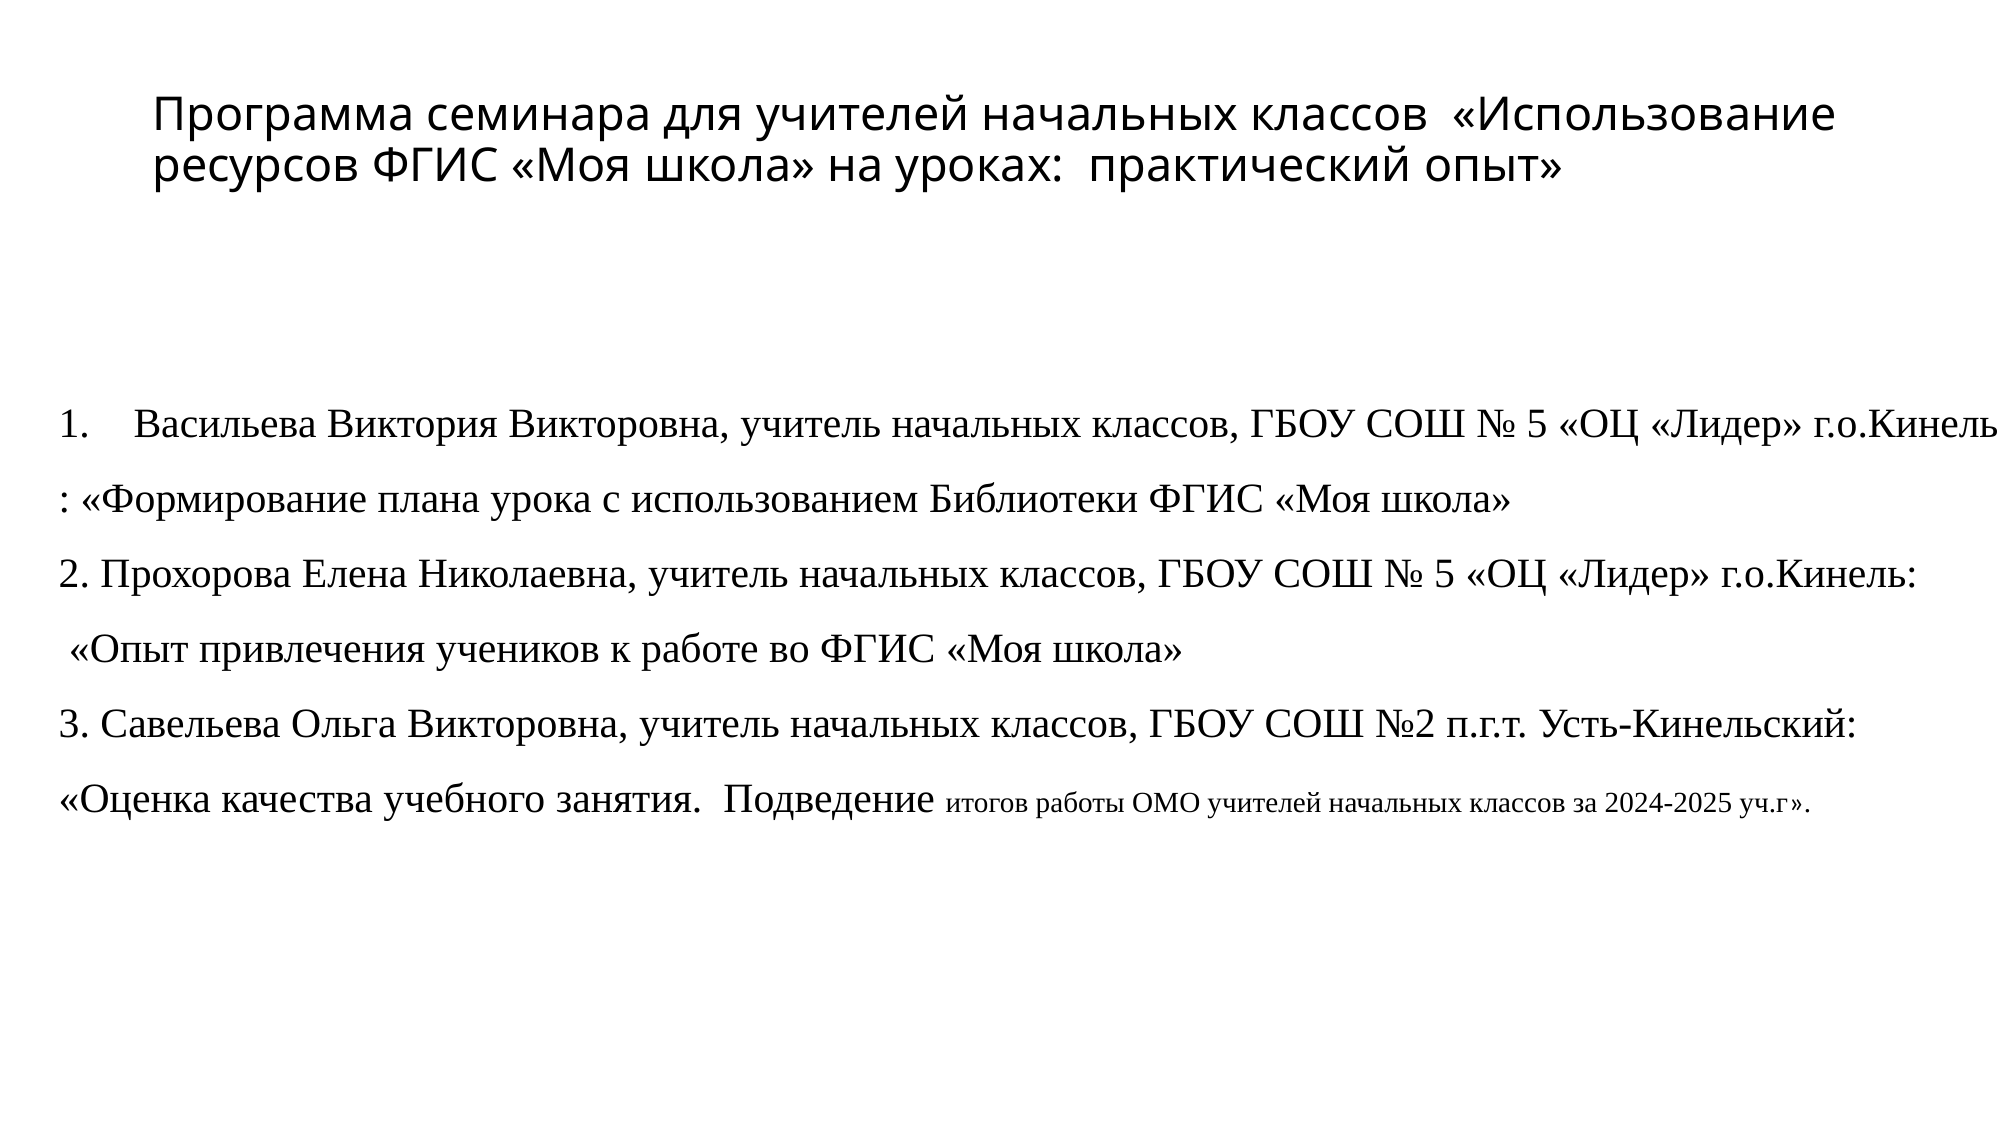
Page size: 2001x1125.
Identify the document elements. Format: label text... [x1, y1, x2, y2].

title Программа семинара для учителей начальных классов «Использование ресурсов ФГИС «Моя школа» на уроках: практический опыт» [137, 59, 1863, 278]
text_box Васильева Виктория Викторовна, учитель начальных классов, ГБОУ СОШ № 5 «ОЦ «Лидер» г.о.Кинель : «Формирование плана урока с использованием Библиотеки ФГИС «Моя школа» 2. Прохорова Елена Николаевна, учитель начальных классов, ГБОУ СОШ № 5 «ОЦ «Лидер» г.о.Кинель: «Опыт привлечения учеников к работе во ФГИС «Моя школа» 3. Савельева Ольга Викторовна, учитель начальных классов, ГБОУ СОШ №2 п.г.т. Усть-Кинельский: «Оценка качества учебного занятия. Подведение итогов работы ОМО учителей начальных классов за 2024-2025 уч.г». [43, 362, 2000, 828]
